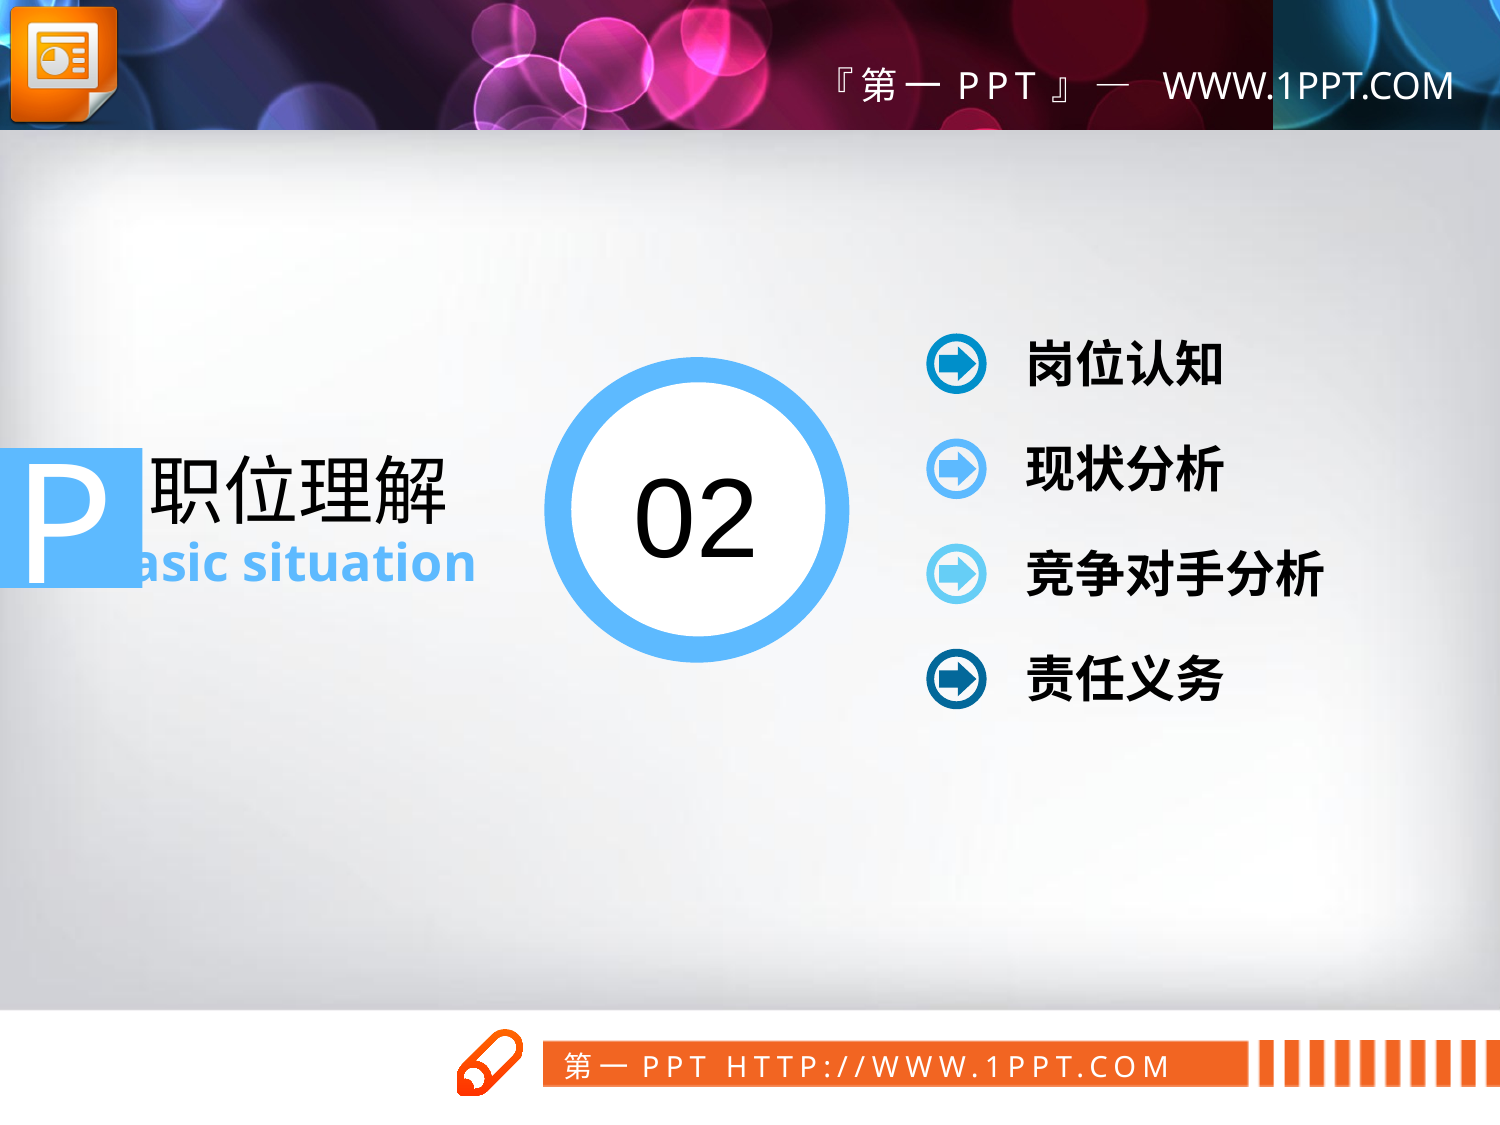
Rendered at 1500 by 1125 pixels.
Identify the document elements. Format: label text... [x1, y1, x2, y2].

picture [0, 0, 1500, 1012]
text_box 岗位认知 [1010, 324, 1241, 400]
picture [543, 1040, 1500, 1087]
text_box 现状分析 [1010, 430, 1241, 505]
text_box [926, 648, 987, 710]
text_box 竞争对手分析 [1010, 535, 1341, 610]
text_box 责任义务 [1010, 640, 1241, 715]
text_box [544, 356, 850, 663]
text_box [0, 408, 513, 627]
text_box [926, 333, 987, 394]
text_box [926, 438, 987, 500]
text_box [926, 543, 987, 605]
